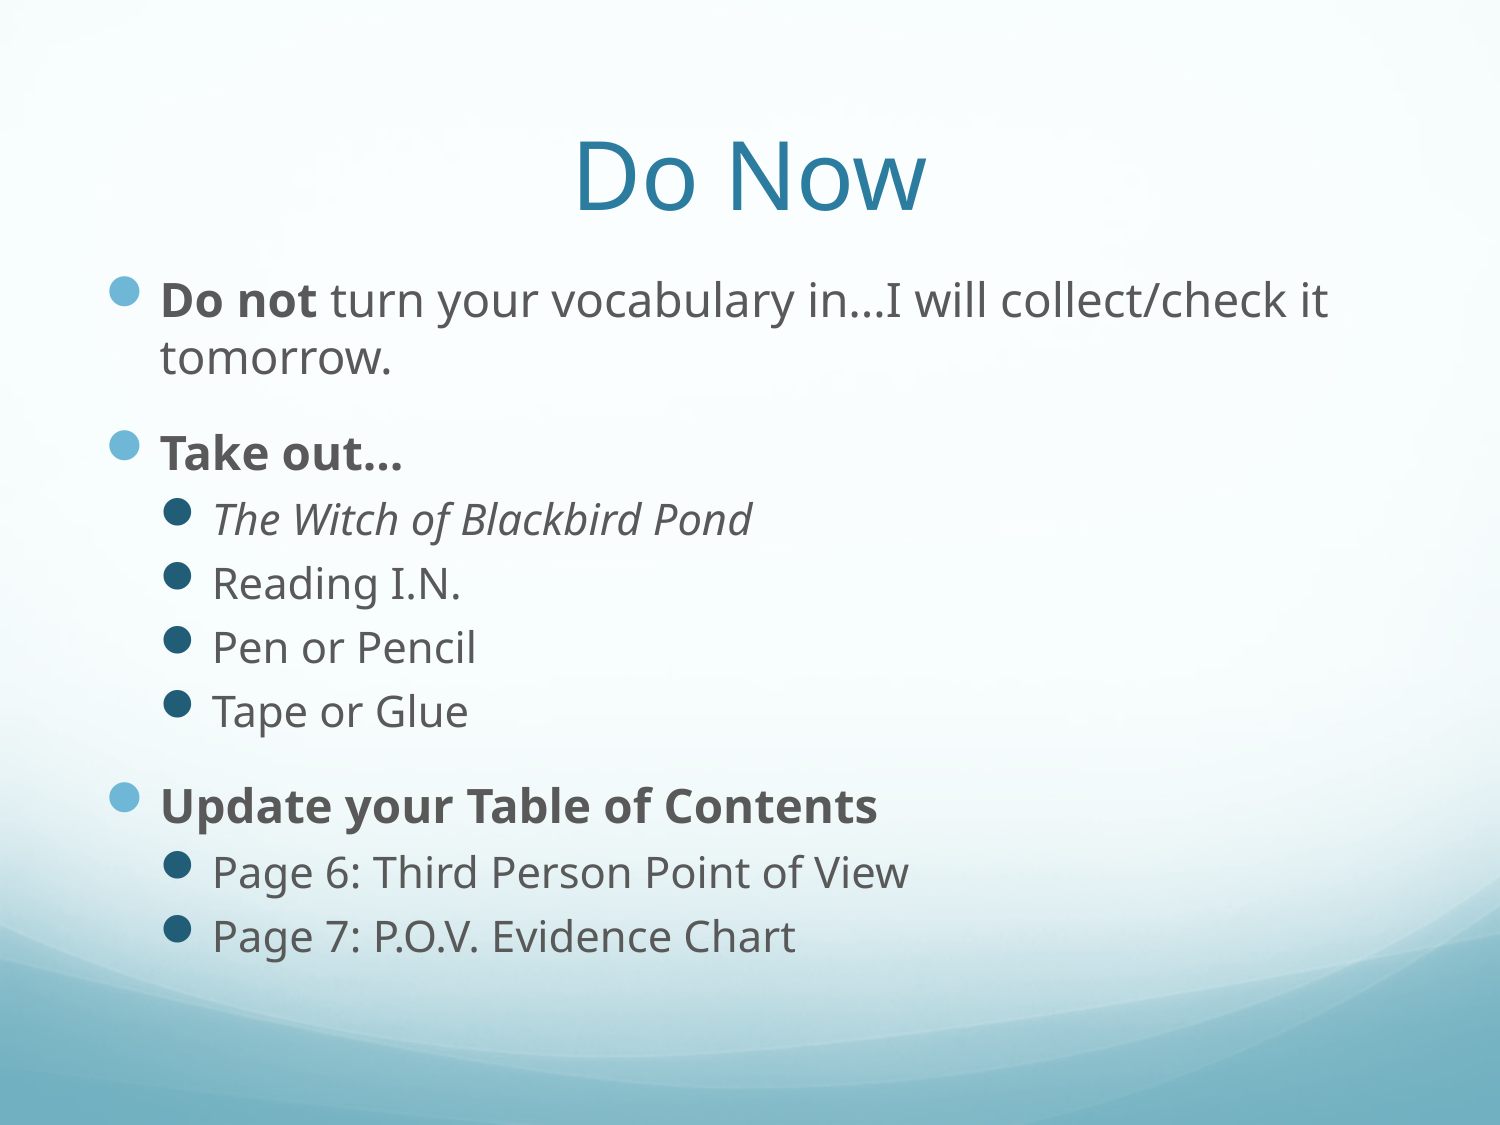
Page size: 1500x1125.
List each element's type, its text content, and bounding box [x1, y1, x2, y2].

title Do Now [90, 17, 1410, 237]
list Do not turn your vocabulary in…I will collect/check it tomorrow. Take out… The Witch of Blackbird Pond Reading I.N. Pen or Pencil Tape or Glue Update your Table of Contents Page 6: Third Person Point of View Page 7: P.O.V. Evidence Chart [90, 262, 1410, 975]
